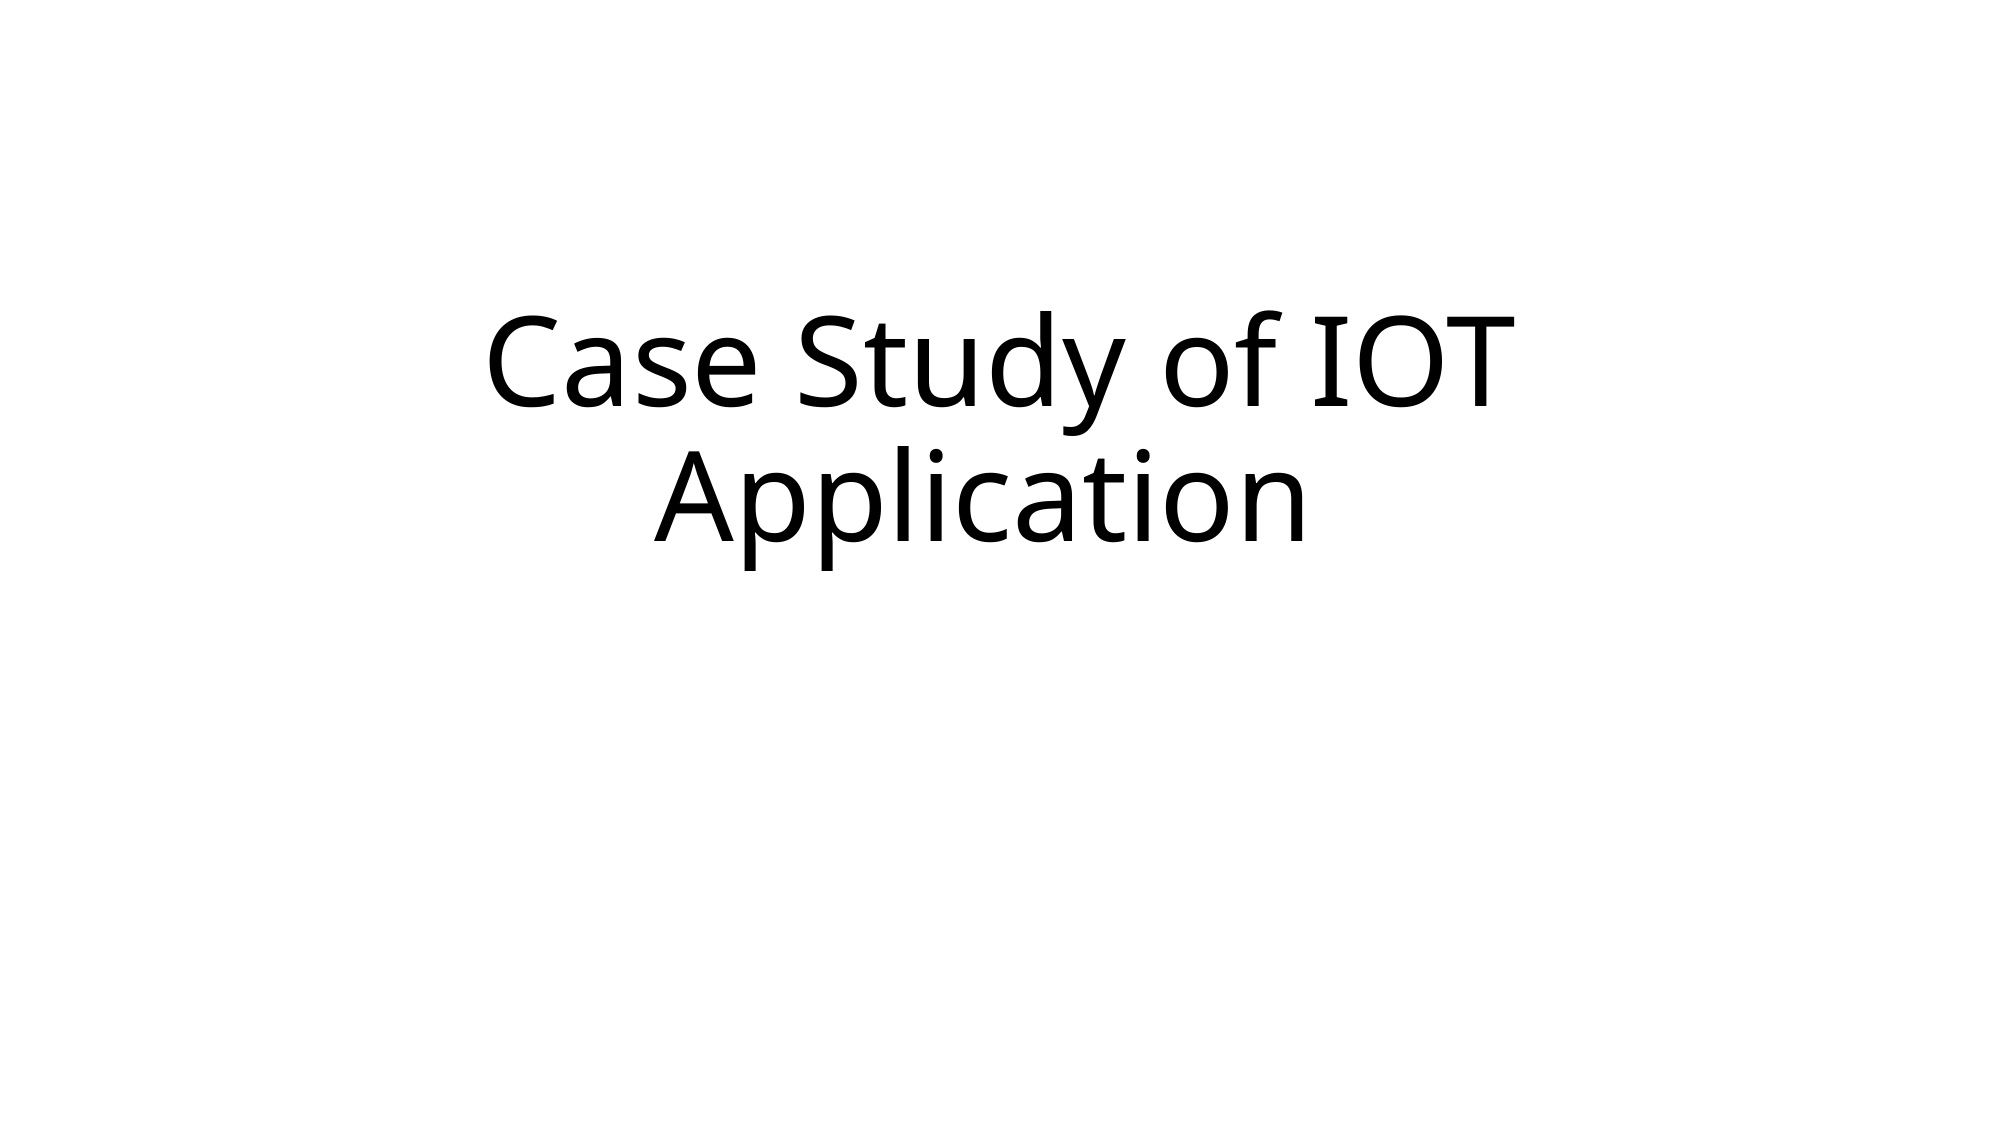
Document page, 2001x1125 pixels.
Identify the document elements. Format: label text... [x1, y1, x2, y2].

title Case Study of IOT Application [249, 184, 1750, 576]
